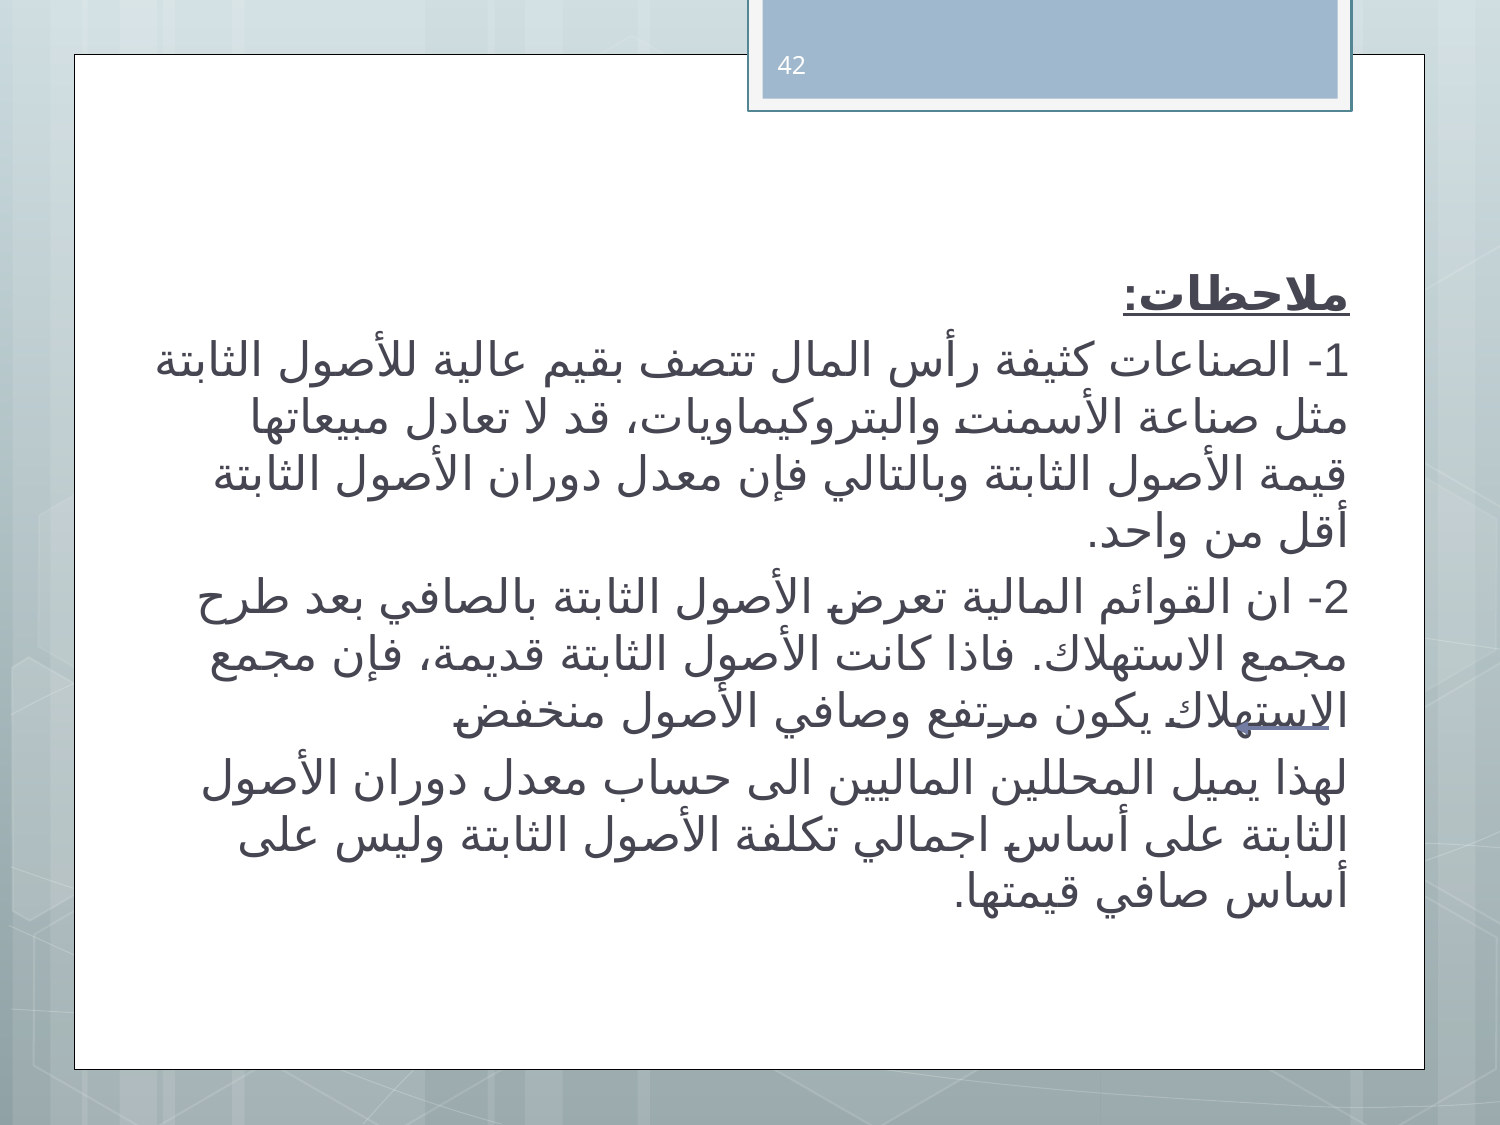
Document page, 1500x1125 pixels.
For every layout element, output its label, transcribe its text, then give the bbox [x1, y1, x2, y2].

slide_number 42 [762, 36, 982, 97]
list ملاحظات: 1- الصناعات كثيفة رأس المال تتصف بقيم عالية للأصول الثابتة مثل صناعة الأسمنت والبتروكيماويات، قد لا تعادل مبيعاتها قيمة الأصول الثابتة وبالتالي فإن معدل دوران الأصول الثابتة أقل من واحد. 2- ان القوائم المالية تعرض الأصول الثابتة بالصافي بعد طرح مجمع الاستهلاك. فاذا كانت الأصول الثابتة قديمة، فإن مجمع الاستهلاك يكون مرتفع وصافي الأصول منخفض لهذا يميل المحللين الماليين الى حساب معدل دوران الأصول الثابتة على أساس اجمالي تكلفة الأصول الثابتة وليس على أساس صافي قيمتها. [135, 255, 1376, 929]
